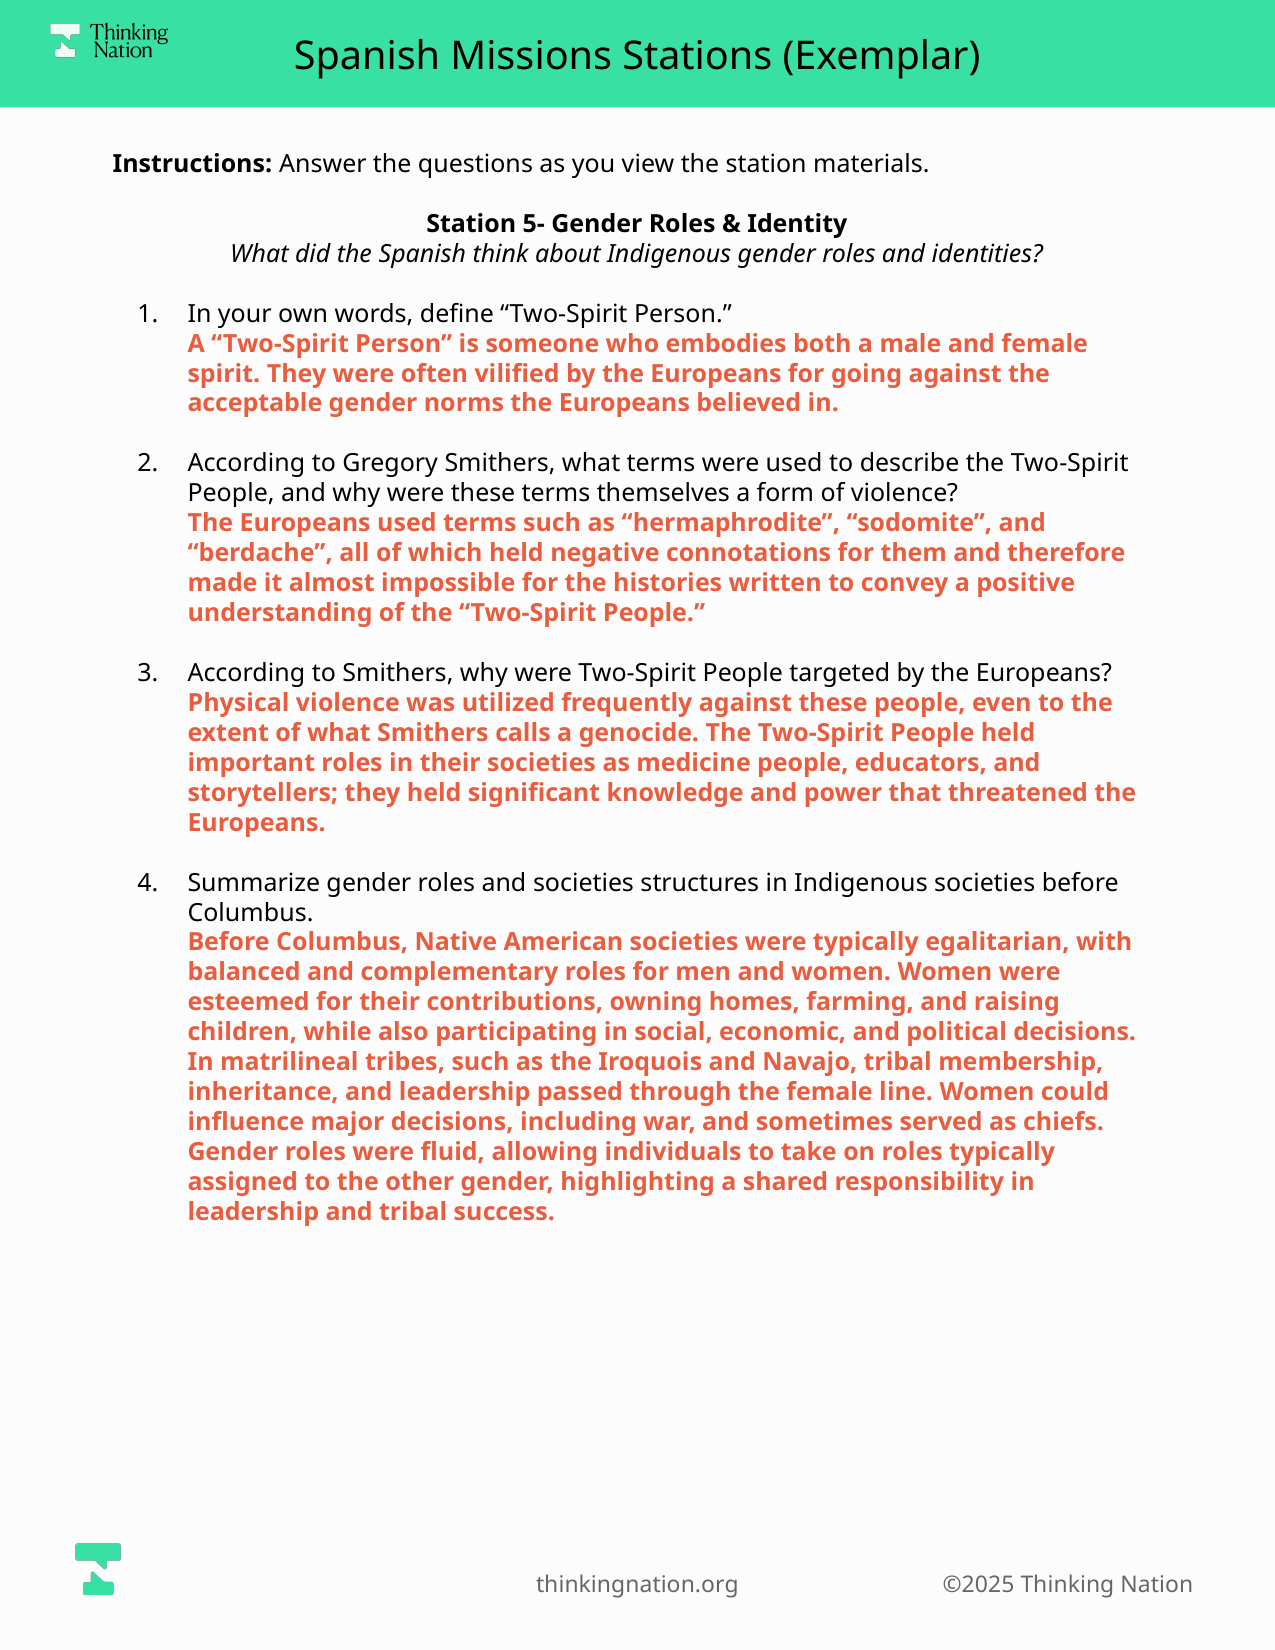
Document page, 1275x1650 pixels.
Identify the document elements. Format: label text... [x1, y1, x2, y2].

text_box thinkingnation.org [486, 1553, 789, 1605]
picture [62, 1533, 134, 1605]
text_box ©2025 Thinking Nation [907, 1553, 1210, 1605]
picture [36, 12, 172, 69]
text_box Instructions: Answer the questions as you view the station materials. Station 5- Gender Roles & Identity What did the Spanish think about Indigenous gender roles and identities? In your own words, define “Two-Spirit Person.” A “Two-Spirit Person” is someone who embodies both a male and female spirit. They were often vilified by the Europeans for going against the acceptable gender norms the Europeans believed in. According to Gregory Smithers, what terms were used to describe the Two-Spirit People, and why were these terms themselves a form of violence? The Europeans used terms such as “hermaphrodite”, “sodomite”, and “berdache”, all of which held negative connotations for them and therefore made it almost impossible for the histories written to convey a positive understanding of the “Two-Spirit People.” According to Smithers, why were Two-Spirit People targeted by the Europeans? Physical violence was utilized frequently against these people, even to the extent of what Smithers calls a genocide. The Two-Spirit People held important roles in their societies as medicine people, educators, and storytellers; they held significant knowledge and power that threatened the Europeans. Summarize gender roles and societies structures in Indigenous societies before Columbus. Before Columbus, Native American societies were typically egalitarian, with balanced and complementary roles for men and women. Women were esteemed for their contributions, owning homes, farming, and raising children, while also participating in social, economic, and political decisions. In matrilineal tribes, such as the Iroquois and Navajo, tribal membership, inheritance, and leadership passed through the female line. Women could influence major decisions, including war, and sometimes served as chiefs. Gender roles were fluid, allowing individuals to take on roles typically assigned to the other gender, highlighting a shared responsibility in leadership and tribal success. [97, 132, 1178, 1241]
text_box Spanish Missions Stations (Exemplar) [0, 0, 1275, 108]
